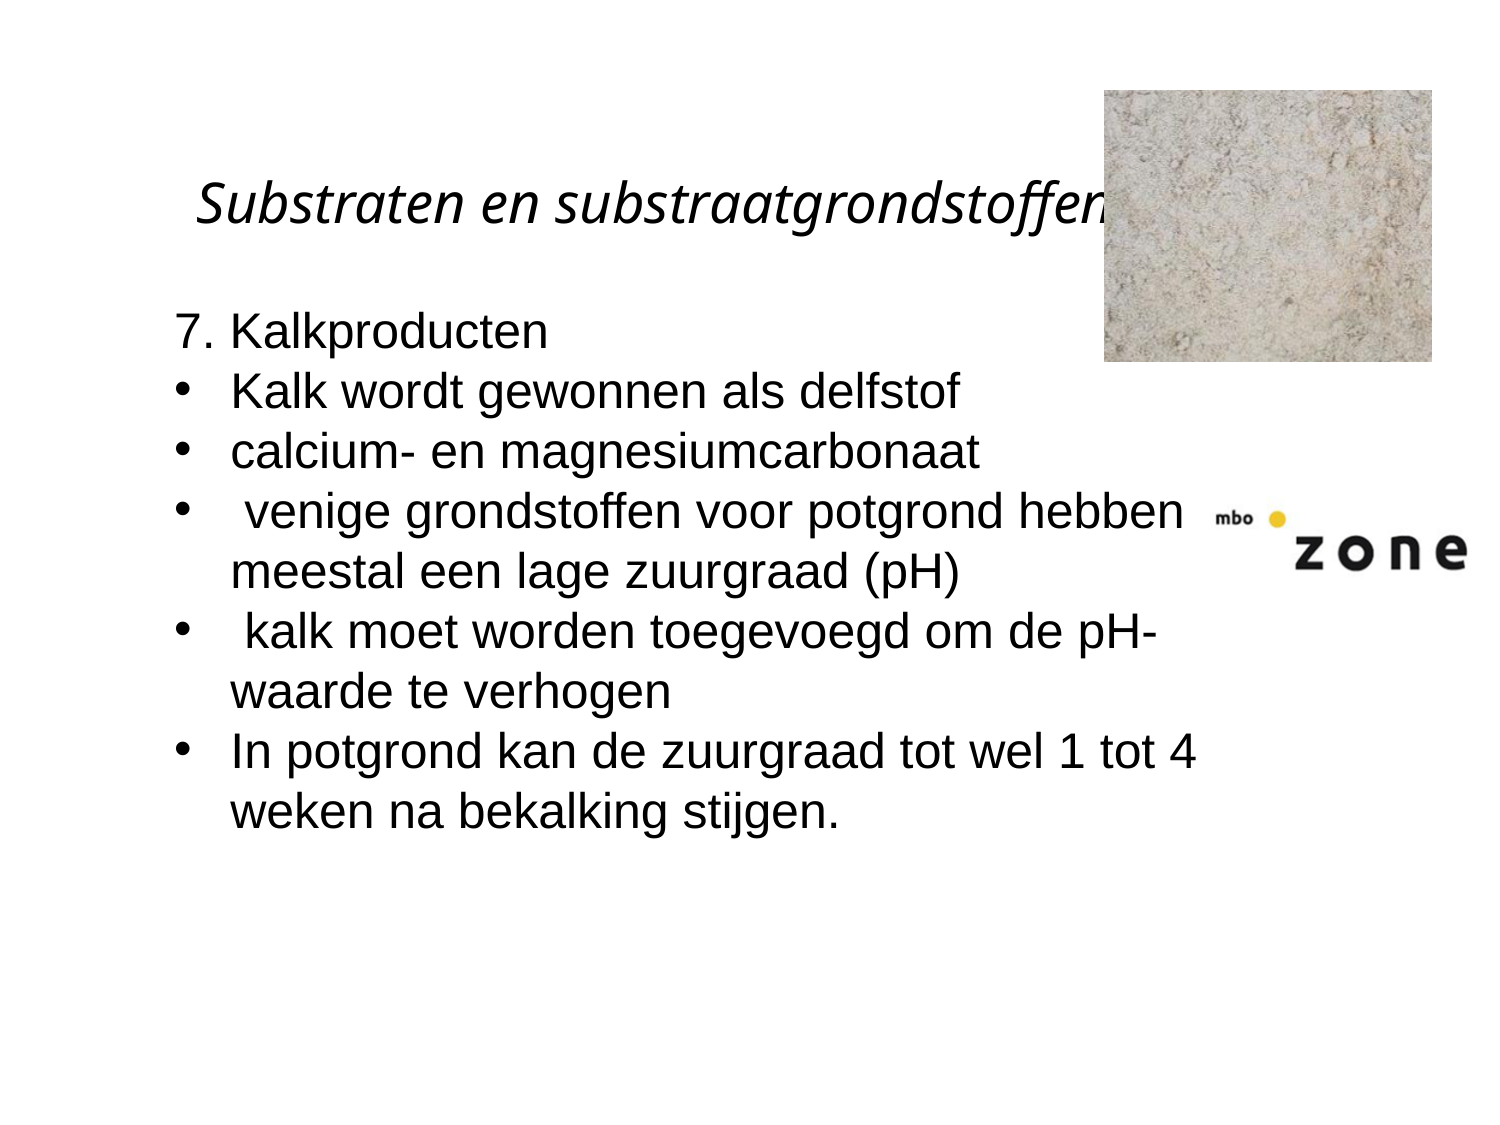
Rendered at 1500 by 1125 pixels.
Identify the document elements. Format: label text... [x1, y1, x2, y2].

text_box 7. Kalkproducten Kalk wordt gewonnen als delfstof calcium- en magnesiumcarbonaat venige grondstoffen voor potgrond hebben meestal een lage zuurgraad (pH) kalk moet worden toegevoegd om de pH-waarde te verhogen In potgrond kan de zuurgraad tot wel 1 tot 4 weken na bekalking stijgen. [159, 290, 1235, 906]
subtitle [147, 255, 1104, 882]
title Substraten en substraatgrondstoffen [112, 101, 1104, 244]
picture [1104, 90, 1432, 362]
picture [1198, 467, 1489, 601]
